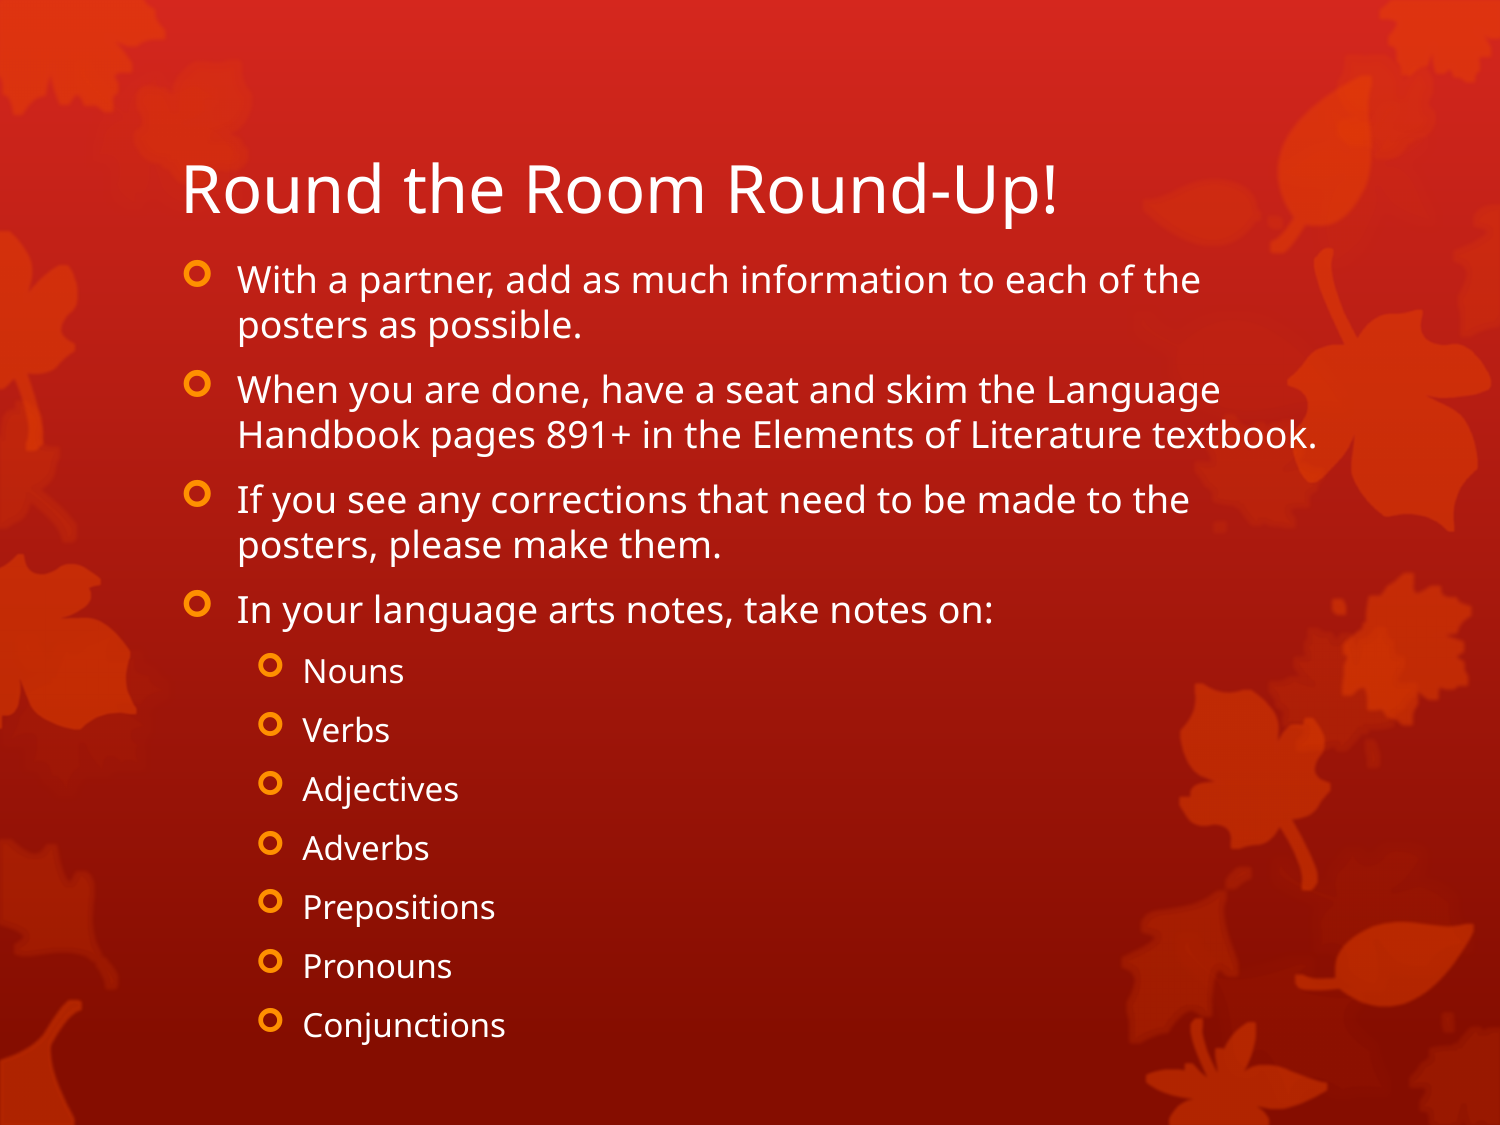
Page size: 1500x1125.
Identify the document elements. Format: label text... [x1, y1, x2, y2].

title Round the Room Round-Up! [165, 110, 1335, 224]
list With a partner, add as much information to each of the posters as possible. When you are done, have a seat and skim the Language Handbook pages 891+ in the Elements of Literature textbook. If you see any corrections that need to be made to the posters, please make them. In your language arts notes, take notes on: Nouns Verbs Adjectives Adverbs Prepositions Pronouns Conjunctions [165, 224, 1335, 1075]
